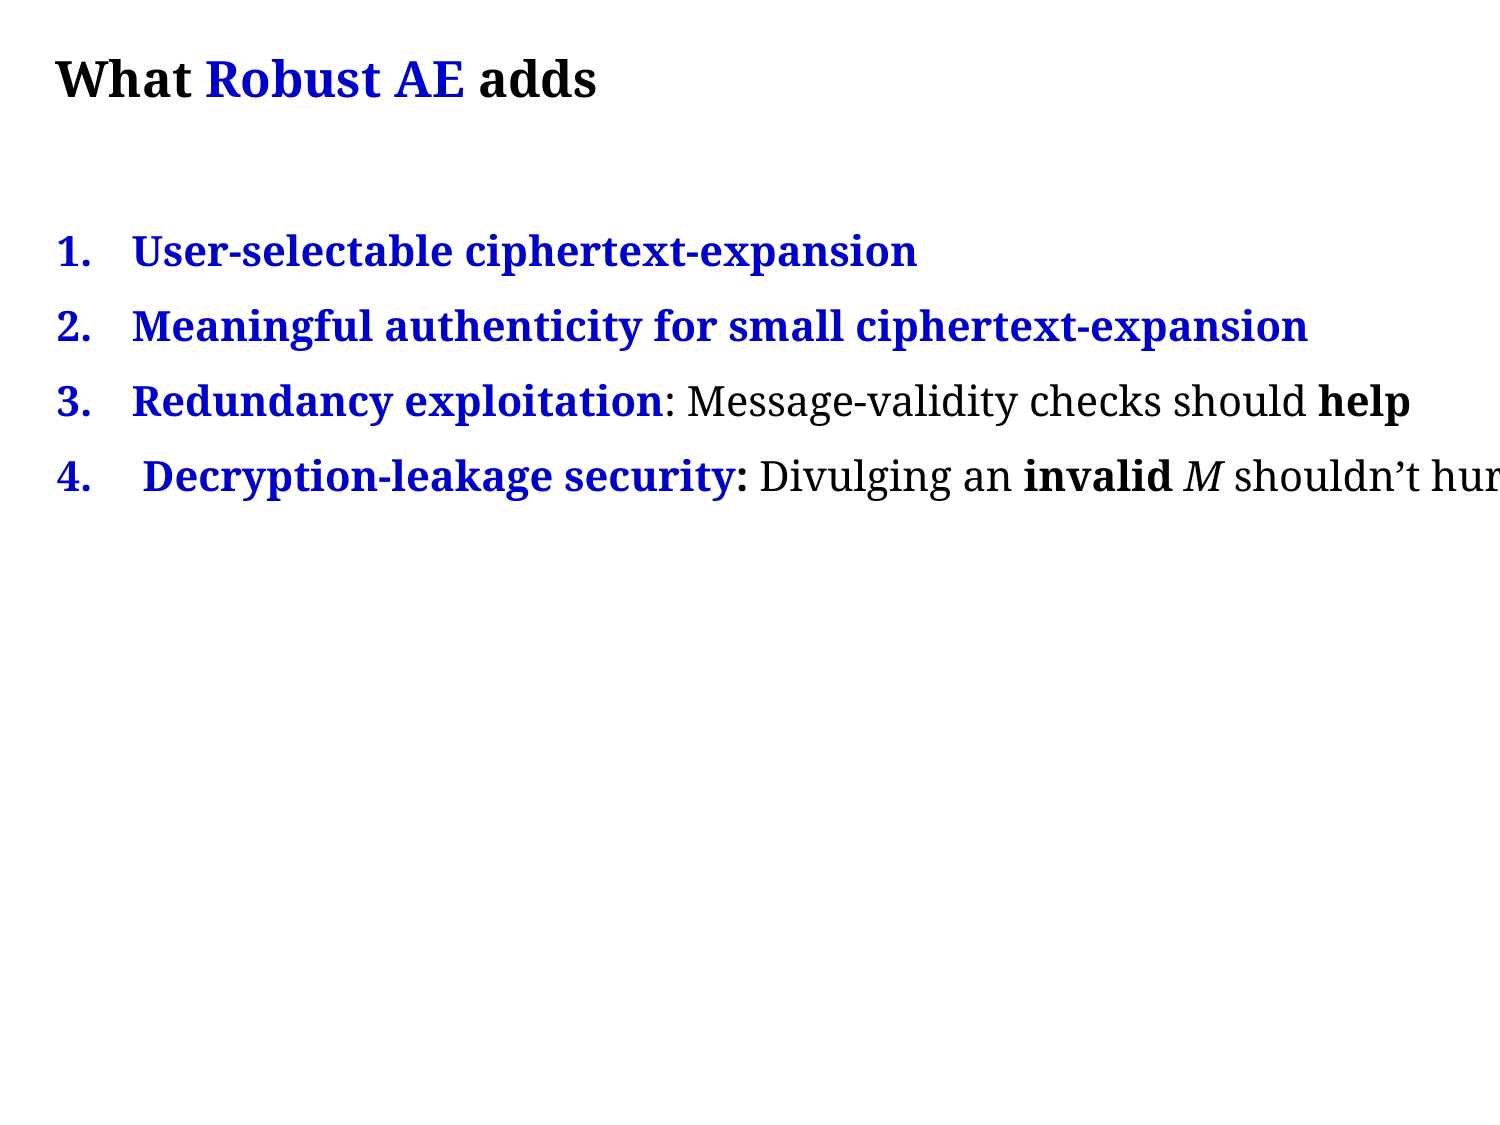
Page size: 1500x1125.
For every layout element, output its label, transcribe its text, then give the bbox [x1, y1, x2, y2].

text_box What Robust AE adds [40, 40, 1034, 115]
text_box User-selectable ciphertext-expansion Meaningful authenticity for small ciphertext-expansion Redundancy exploitation: Message-validity checks should help Decryption-leakage security: Divulging an invalid M shouldn’t hurt [42, 141, 1500, 1032]
